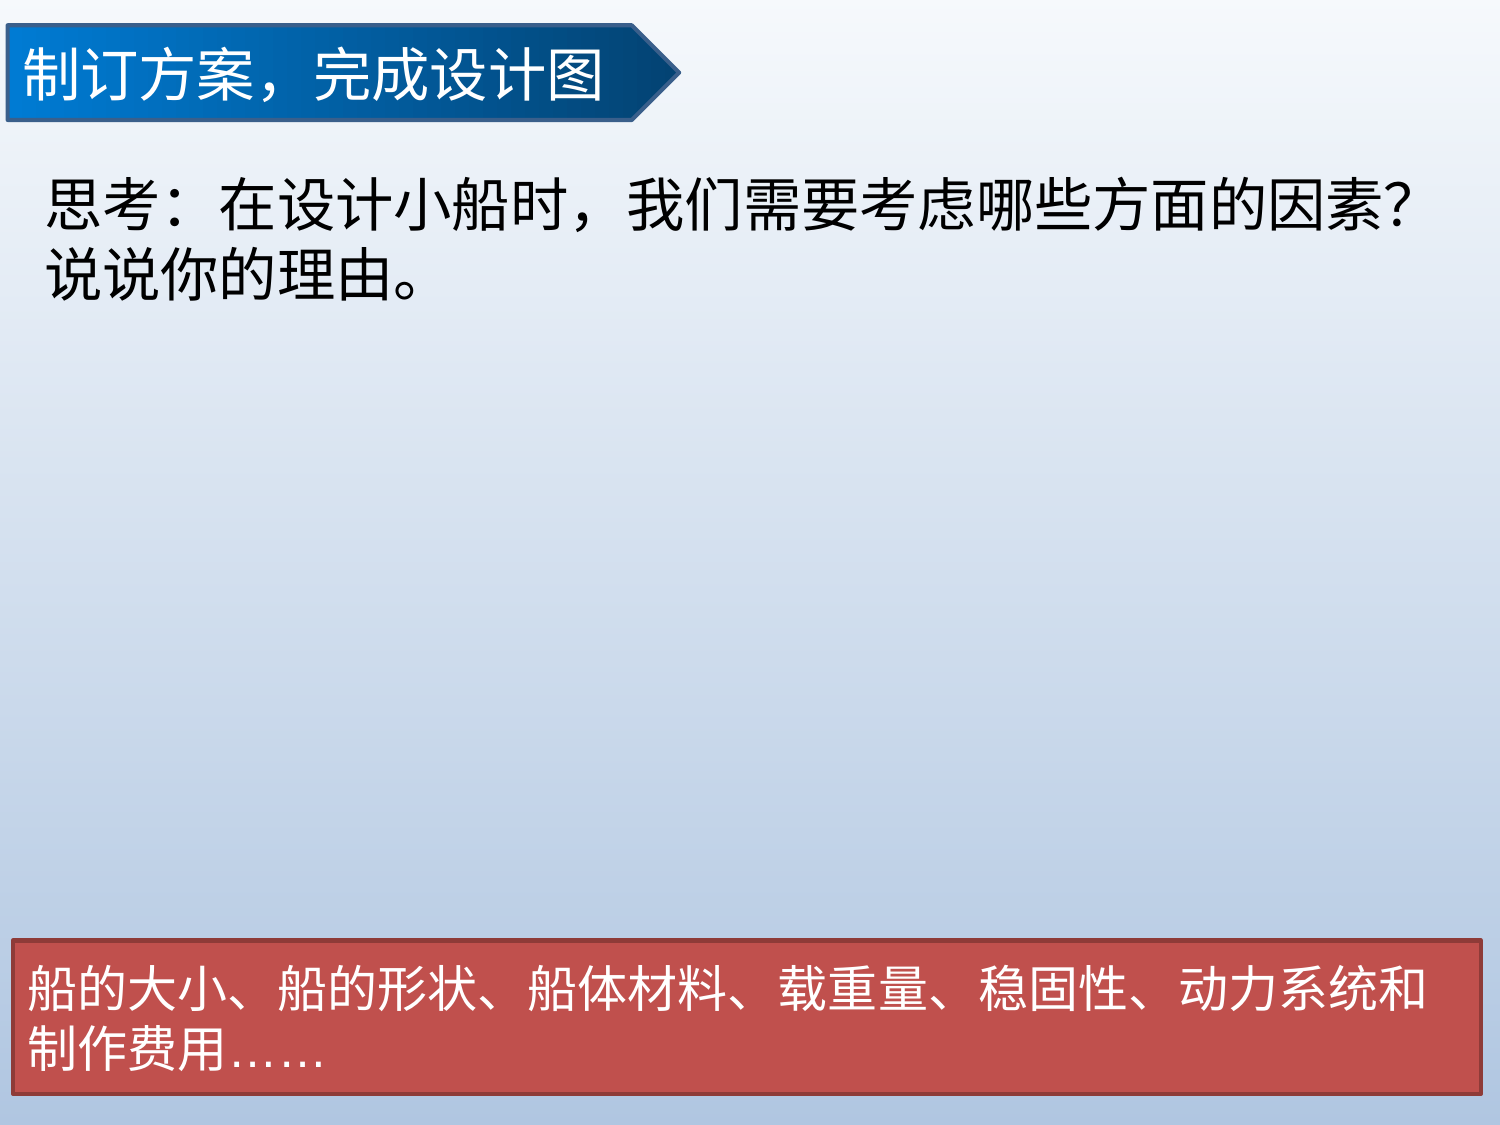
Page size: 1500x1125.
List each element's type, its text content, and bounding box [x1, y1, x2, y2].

text_box 船的大小、船的形状、船体材料、载重量、稳固性、动力系统和制作费用…… [11, 938, 1483, 1096]
text_box 思考：在设计小船时，我们需要考虑哪些方面的因素？说说你的理由。 [29, 160, 1431, 316]
text_box 制订方案，完成设计图 [5, 23, 682, 123]
